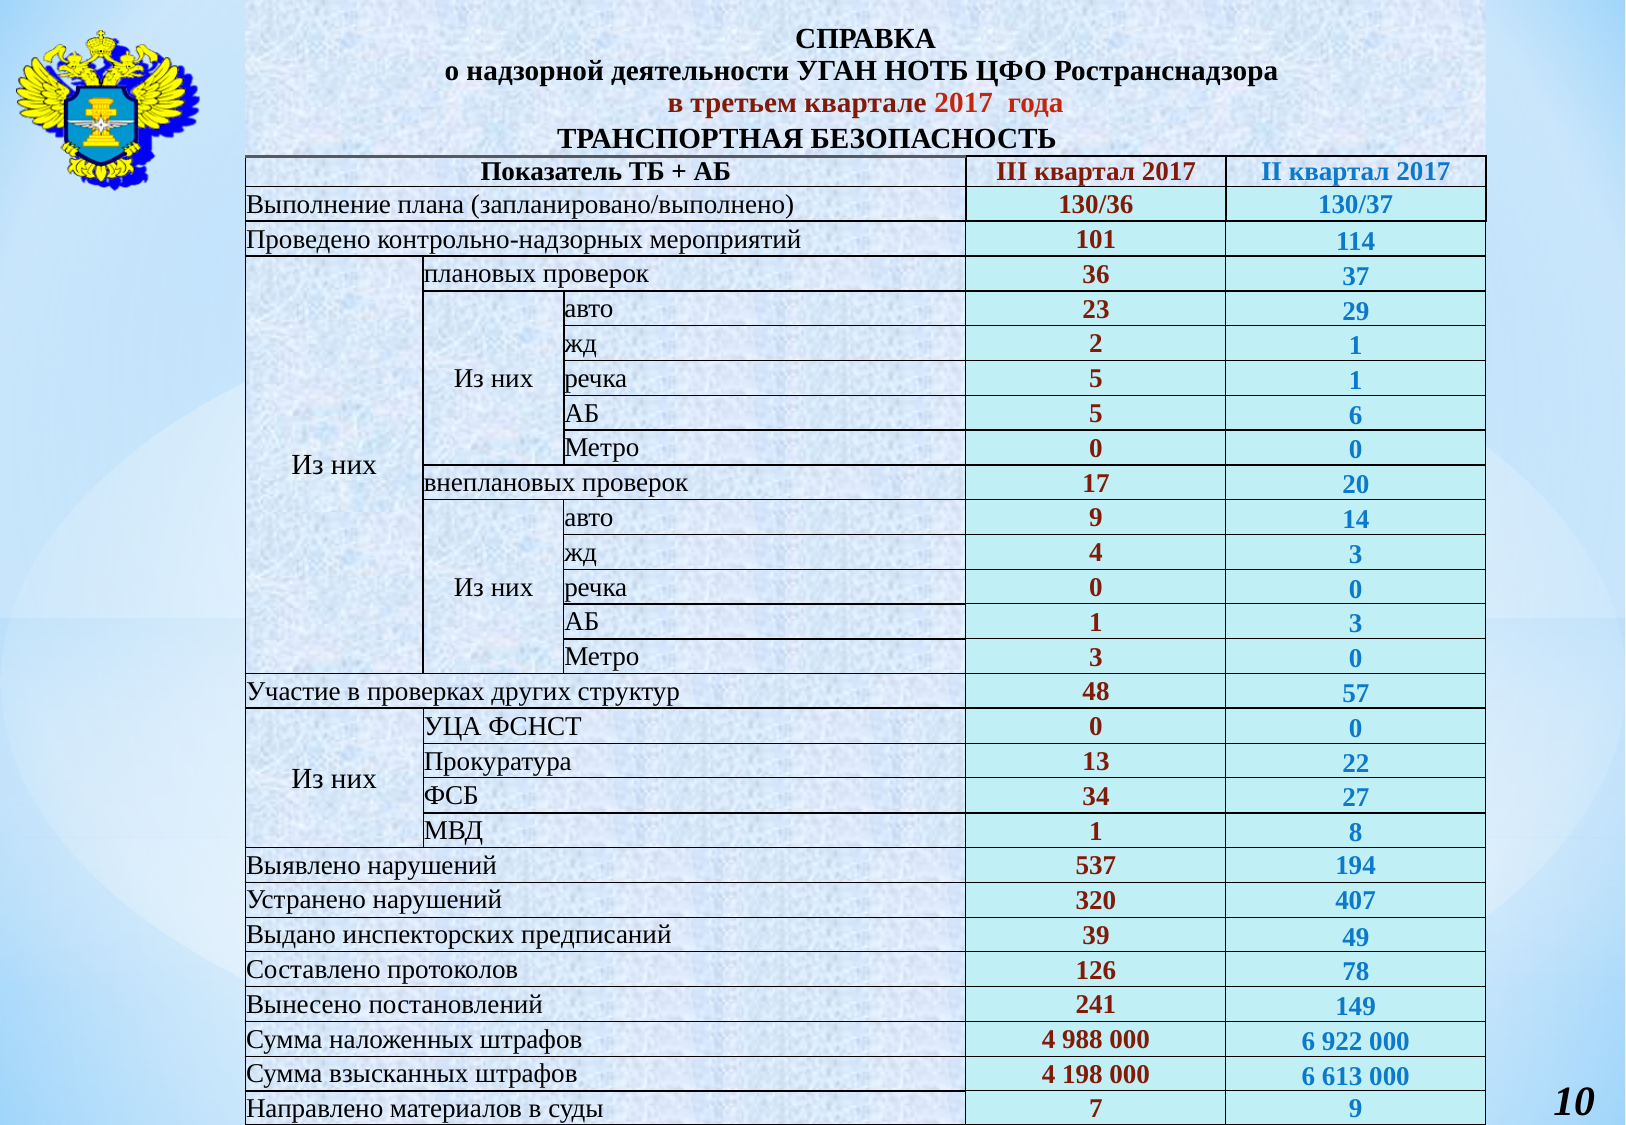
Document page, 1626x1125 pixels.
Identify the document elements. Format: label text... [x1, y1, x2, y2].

table_cell Показатель ТБ + АБ [246, 164, 965, 186]
table_cell 5 [966, 361, 1225, 395]
table_cell 1 [1226, 361, 1485, 395]
table_header СПРАВКА о надзорной деятельности УГАН НОТБ ЦФО Ространснадзора в третьем квартале 2017 года ТРАНСПОРТНАЯ БЕЗОПАСНОСТЬ [245, 0, 1486, 155]
table_cell Составлено протоколов [246, 952, 965, 986]
table_cell 6 613 000 [1226, 1057, 1485, 1090]
table_cell III квартал 2017 [967, 157, 1225, 186]
table_cell 57 [1226, 674, 1485, 707]
table_cell жд [565, 326, 965, 360]
table_cell 36 [966, 257, 1225, 290]
table_cell 3 [1226, 604, 1485, 638]
table_cell 0 [1226, 570, 1485, 603]
table_cell 0 [966, 570, 1225, 603]
table_cell авто [565, 292, 965, 325]
table_cell Устранено нарушений [246, 883, 965, 917]
table_cell 0 [1226, 431, 1485, 464]
table_cell 130/36 [967, 187, 1225, 220]
table_cell 2 [966, 326, 1225, 360]
table_cell 6 [1226, 396, 1485, 429]
table_cell 4 198 000 [966, 1057, 1225, 1090]
table_cell 0 [1226, 639, 1485, 673]
picture [16, 30, 200, 192]
table_cell АБ [564, 605, 965, 638]
table_cell Прокуратура [424, 744, 965, 777]
table_cell 6 922 000 [1226, 1022, 1485, 1056]
table_cell ФСБ [424, 778, 965, 812]
table_cell 194 [1226, 848, 1485, 882]
table_cell 78 [1226, 952, 1485, 986]
table_cell 101 [966, 222, 1225, 255]
table_cell 114 [1226, 222, 1485, 255]
table_cell 0 [966, 709, 1225, 743]
table_cell Метро [564, 640, 965, 673]
table_cell Из них [246, 257, 422, 673]
table_cell 49 [1226, 918, 1485, 951]
table_cell 149 [1226, 987, 1485, 1021]
table_cell 320 [966, 883, 1225, 917]
table_cell 5 [966, 396, 1225, 429]
table_cell МВД [424, 814, 965, 847]
table_cell 39 [966, 918, 1225, 951]
table_cell 34 [966, 778, 1225, 812]
table_cell 3 [1226, 535, 1485, 569]
table_cell авто [564, 500, 965, 534]
table_cell Из них [424, 292, 563, 464]
table_cell 13 [966, 744, 1225, 777]
table_cell внеплановых проверок [424, 466, 965, 499]
table_cell 23 [966, 292, 1225, 325]
table_cell 1 [1226, 326, 1485, 360]
table_cell 130/37 [1227, 187, 1485, 220]
table_cell Выявлено нарушений [246, 848, 965, 882]
text_box 10 [1521, 1072, 1625, 1125]
table_cell 20 [1226, 466, 1485, 499]
table_cell 407 [1226, 883, 1485, 917]
table_cell речка [564, 570, 965, 603]
table_cell 0 [966, 431, 1225, 464]
table_cell Метро [565, 431, 965, 464]
table_cell Участие в проверках других структур [246, 674, 965, 707]
table_cell 37 [1226, 257, 1485, 290]
table_cell 22 [1226, 744, 1485, 777]
table_cell 29 [1226, 292, 1485, 325]
table_cell 4 [966, 535, 1225, 569]
table_cell 27 [1226, 778, 1485, 812]
table_cell 537 [966, 848, 1225, 882]
table_cell 17 [966, 466, 1225, 499]
table_cell 14 [1226, 500, 1485, 534]
table_cell II квартал 2017 [1227, 157, 1485, 186]
table_cell 241 [966, 987, 1225, 1021]
table_cell 0 [1226, 709, 1485, 743]
table_cell Выдано инспекторских предписаний [246, 918, 965, 951]
table_cell 9 [1226, 1091, 1485, 1124]
table_cell Сумма наложенных штрафов [246, 1022, 965, 1056]
table_cell плановых проверок [424, 257, 965, 290]
table_cell Из них [424, 500, 563, 673]
table_cell Выполнение плана (запланировано/выполнено) [246, 187, 965, 220]
table_cell 126 [966, 952, 1225, 986]
table_cell жд [564, 535, 965, 569]
table_cell Направлено материалов в суды [246, 1092, 965, 1124]
table_cell Из них [246, 709, 423, 847]
table_cell 4 988 000 [966, 1022, 1225, 1056]
table_cell 1 [966, 604, 1225, 638]
table_cell 3 [966, 639, 1225, 673]
table_cell 8 [1226, 814, 1485, 847]
table_cell 7 [966, 1091, 1225, 1124]
table_cell Проведено контрольно-надзорных мероприятий [246, 222, 965, 255]
table_cell УЦА ФСНСТ [424, 709, 965, 743]
table_cell АБ [565, 396, 965, 429]
table_cell 1 [966, 814, 1225, 847]
table_cell речка [565, 361, 965, 395]
table_cell Сумма взысканных штрафов [246, 1057, 965, 1090]
table_cell 9 [966, 500, 1225, 534]
table_cell 48 [966, 674, 1225, 707]
table_cell Вынесено постановлений [246, 987, 965, 1021]
